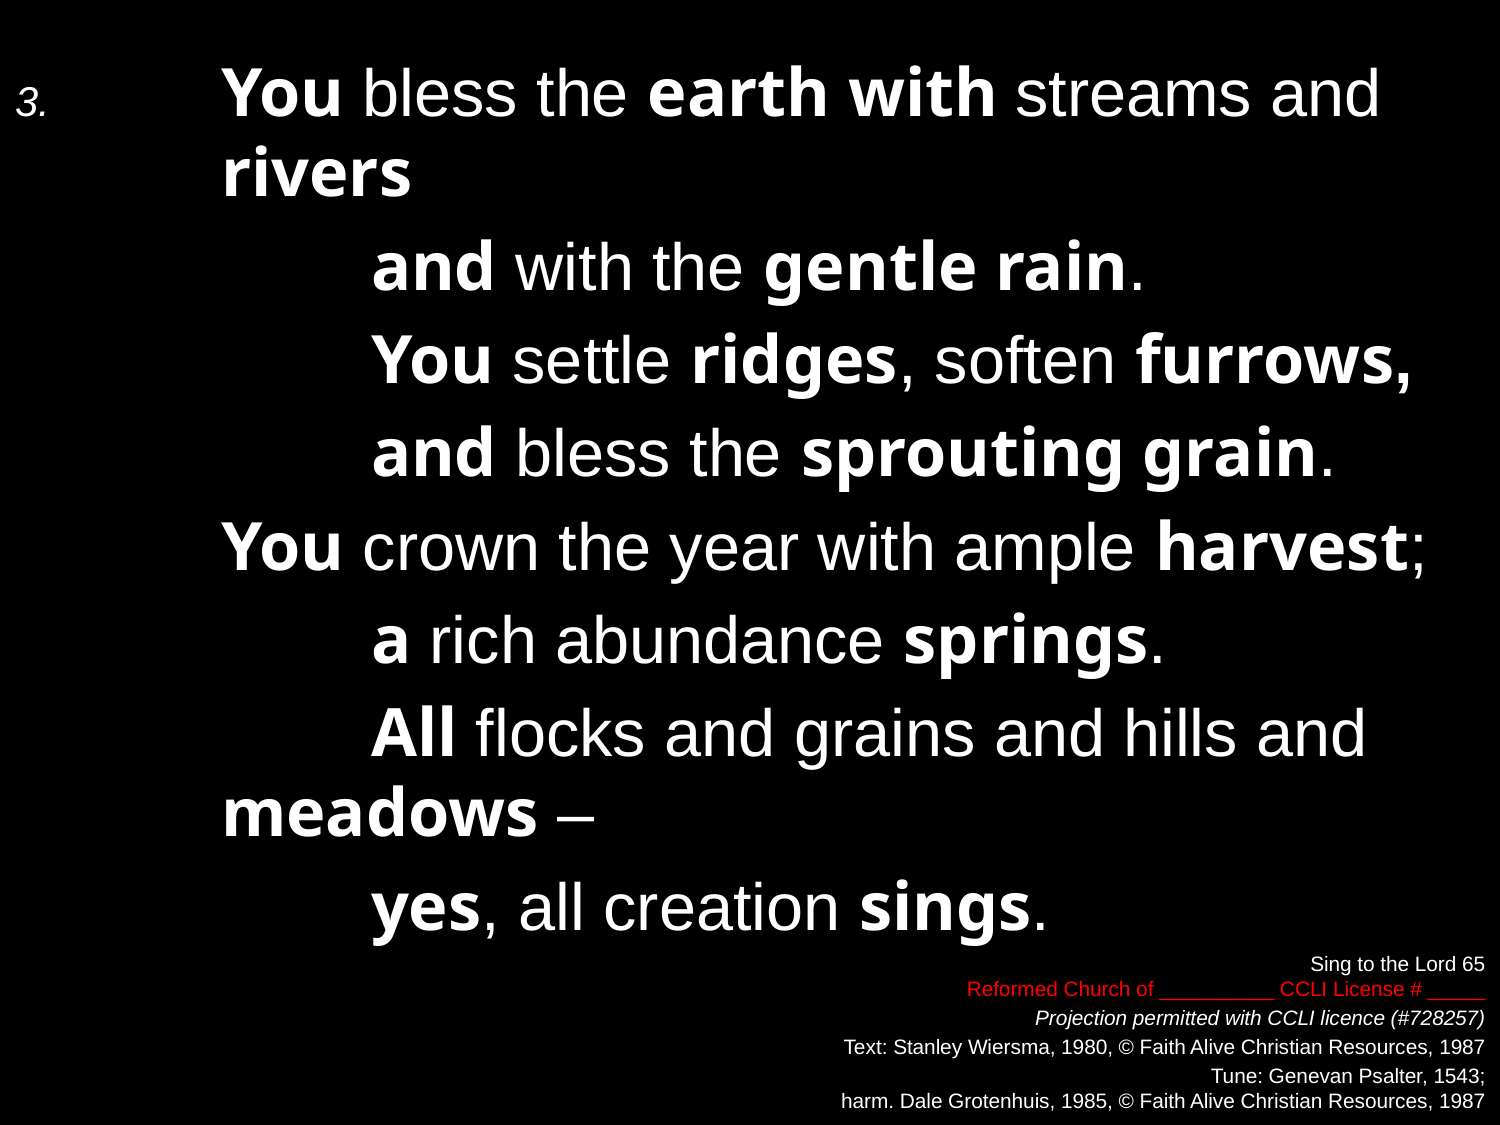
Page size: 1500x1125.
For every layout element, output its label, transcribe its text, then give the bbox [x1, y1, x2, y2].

list 3. You bless the earth with streams and rivers and with the gentle rain. You settle ridges, soften furrows, and bless the sprouting grain. You crown the year with ample harvest; a rich abundance springs. All flocks and grains and hills and meadows – yes, all creation sings. [0, 42, 1500, 943]
text_box Sing to the Lord 65 Reformed Church of __________ CCLI License # _____ Projection permitted with CCLI licence (#728257) Text: Stanley Wiersma, 1980, © Faith Alive Christian Resources, 1987 Tune: Genevan Psalter, 1543; harm. Dale Grotenhuis, 1985, © Faith Alive Christian Resources, 1987 [0, 943, 1500, 1121]
